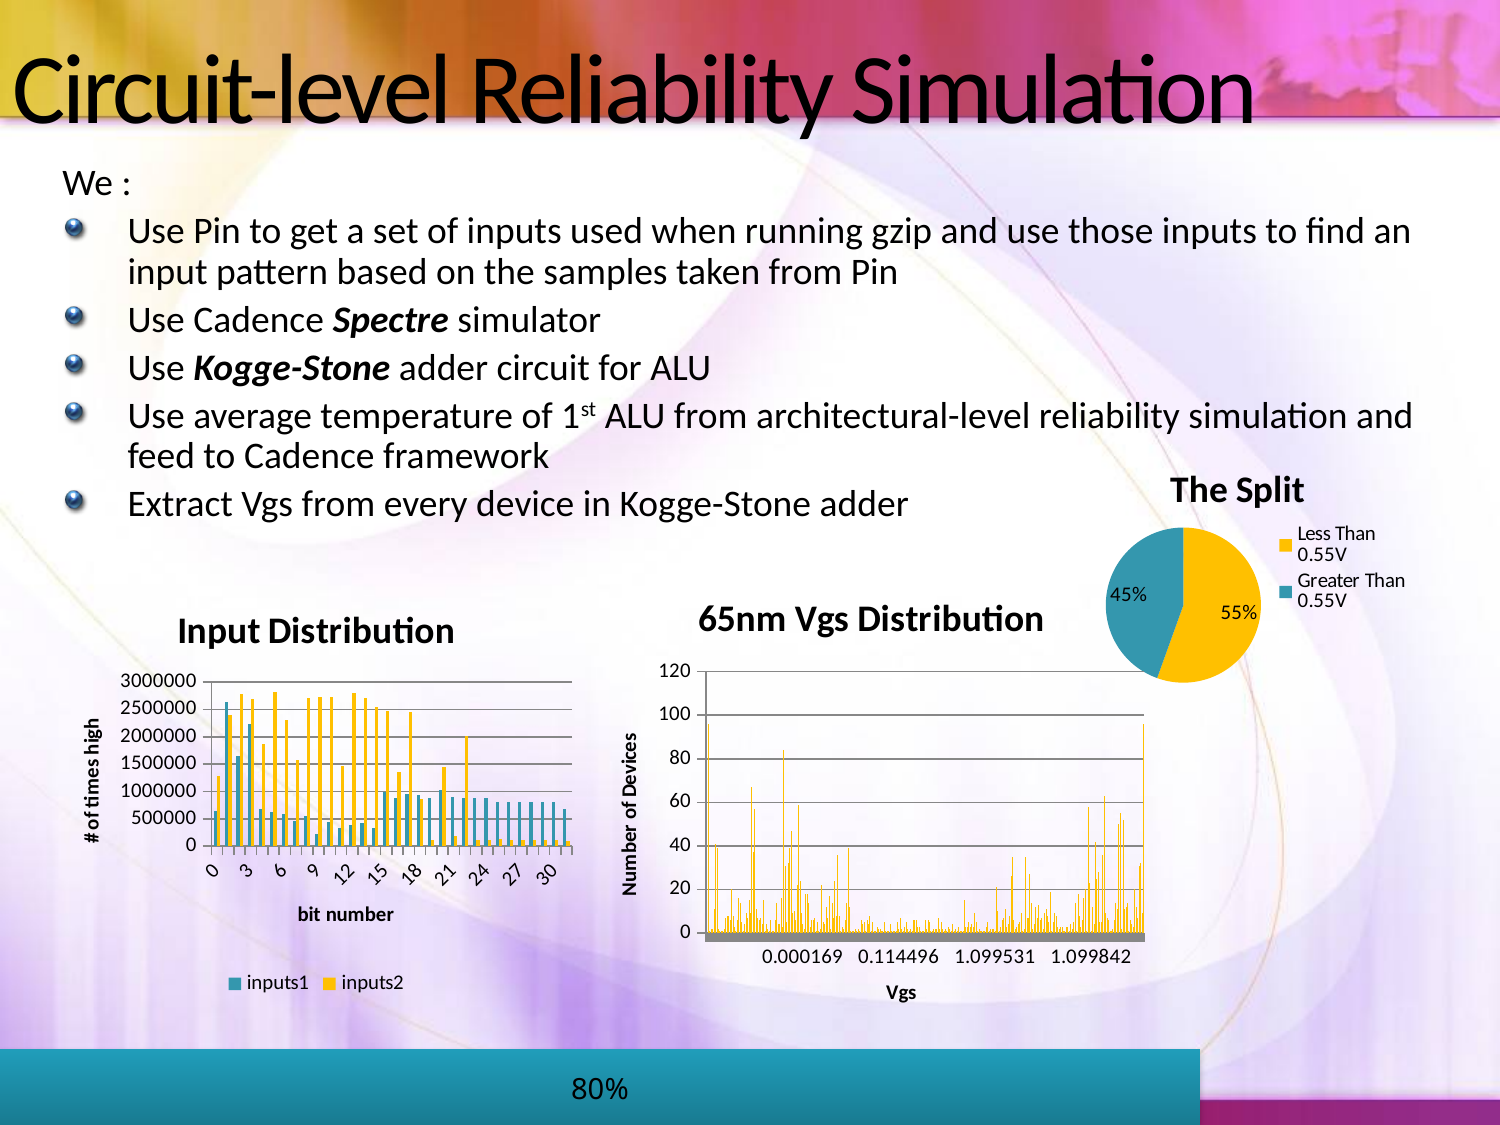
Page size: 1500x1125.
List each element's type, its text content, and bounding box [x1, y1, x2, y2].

text_box 80% [0, 1049, 1200, 1125]
chart [587, 449, 1426, 1036]
list We : Use Pin to get a set of inputs used when running gzip and use those inputs to find an input pattern based on the samples taken from Pin Use Cadence Spectre simulator Use Kogge-Stone adder circuit for ALU Use average temperature of 1st ALU from architectural-level reliability simulation and feed to Cadence framework Extract Vgs from every device in Kogge-Stone adder [62, 163, 1438, 596]
chart [49, 587, 583, 1001]
picture [0, 1, 1500, 1125]
title Circuit-level Reliability Simulation [12, 37, 1388, 147]
